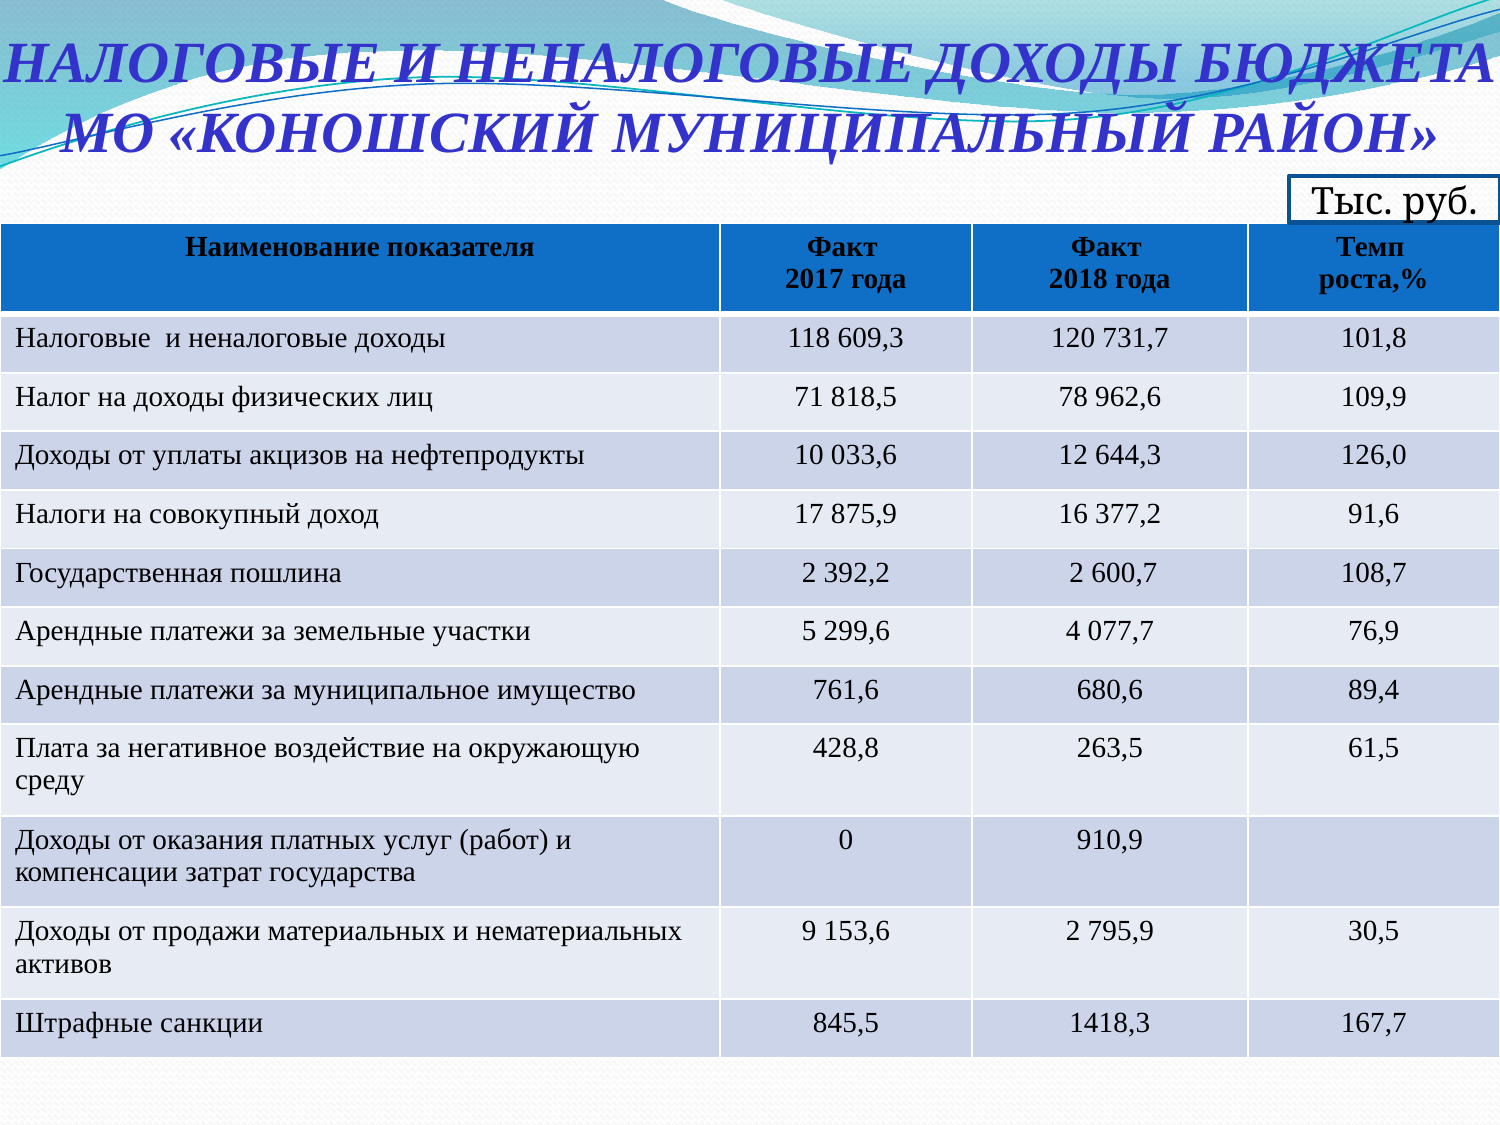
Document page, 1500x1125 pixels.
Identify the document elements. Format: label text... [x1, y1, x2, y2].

table_cell 12 644,3 [973, 432, 1247, 489]
table_cell 2 600,7 [973, 549, 1247, 606]
table_cell Налог на доходы физических лиц [1, 374, 719, 430]
table_cell 910,9 [973, 817, 1247, 906]
table_cell 101,8 [1249, 317, 1499, 372]
table_cell 17 875,9 [721, 491, 971, 548]
table_cell Государственная пошлина [1, 549, 719, 606]
table_cell 761,6 [721, 667, 971, 723]
table_cell 118 609,3 [721, 317, 971, 372]
table_cell 61,5 [1249, 725, 1499, 815]
table_cell 16 377,2 [973, 491, 1247, 548]
table_cell 89,4 [1249, 667, 1499, 723]
table_cell 845,5 [721, 1000, 971, 1057]
table_cell 1418,3 [973, 1000, 1247, 1057]
table_cell Доходы от уплаты акцизов на нефтепродукты [1, 432, 719, 489]
table_cell 680,6 [973, 667, 1247, 723]
table_cell Штрафные санкции [1, 1000, 719, 1057]
table_cell Налоговые и неналоговые доходы [1, 317, 719, 372]
table_cell 126,0 [1249, 432, 1499, 489]
table_cell 263,5 [973, 725, 1247, 815]
table_cell 71 818,5 [721, 374, 971, 430]
table_cell Арендные платежи за муниципальное имущество [1, 667, 719, 723]
table_cell 120 731,7 [973, 317, 1247, 372]
table_cell Арендные платежи за земельные участки [1, 608, 719, 665]
table_cell 108,7 [1249, 549, 1499, 606]
table_header Темп роста,% [1249, 224, 1499, 311]
table_header Факт 2017 года [721, 224, 971, 311]
table_cell 2 795,9 [973, 908, 1247, 998]
table_cell 9 153,6 [721, 908, 971, 998]
table_cell 91,6 [1249, 491, 1499, 548]
table_cell Доходы от оказания платных услуг (работ) и компенсации затрат государства [1, 817, 719, 906]
table_cell 4 077,7 [973, 608, 1247, 665]
table_cell Налоги на совокупный доход [1, 491, 719, 548]
table_cell 5 299,6 [721, 608, 971, 665]
table_cell 10 033,6 [721, 432, 971, 489]
table_header Факт 2018 года [973, 224, 1247, 311]
table_cell 109,9 [1249, 374, 1499, 430]
title НАЛОГОВЫЕ И НЕНАЛОГОВЫЕ ДОХОДЫ БЮДЖЕТА МО «КОНОШСКИЙ МУНИЦИПАЛЬНЫЙ РАЙОН» [0, 0, 1500, 164]
table_cell 0 [721, 817, 971, 906]
table_cell 78 962,6 [973, 374, 1247, 430]
table_cell 76,9 [1249, 608, 1499, 665]
table_cell Плата за негативное воздействие на окружающую среду [1, 725, 719, 815]
table_header Наименование показателя [1, 224, 719, 311]
table_cell 428,8 [721, 725, 971, 815]
table_cell [1249, 817, 1499, 906]
table_cell Доходы от продажи материальных и нематериальных активов [1, 908, 719, 998]
text_box Тыс. руб. [1287, 174, 1500, 225]
table_cell 30,5 [1249, 908, 1499, 998]
table_cell 167,7 [1249, 1000, 1499, 1057]
table_cell 2 392,2 [721, 549, 971, 606]
